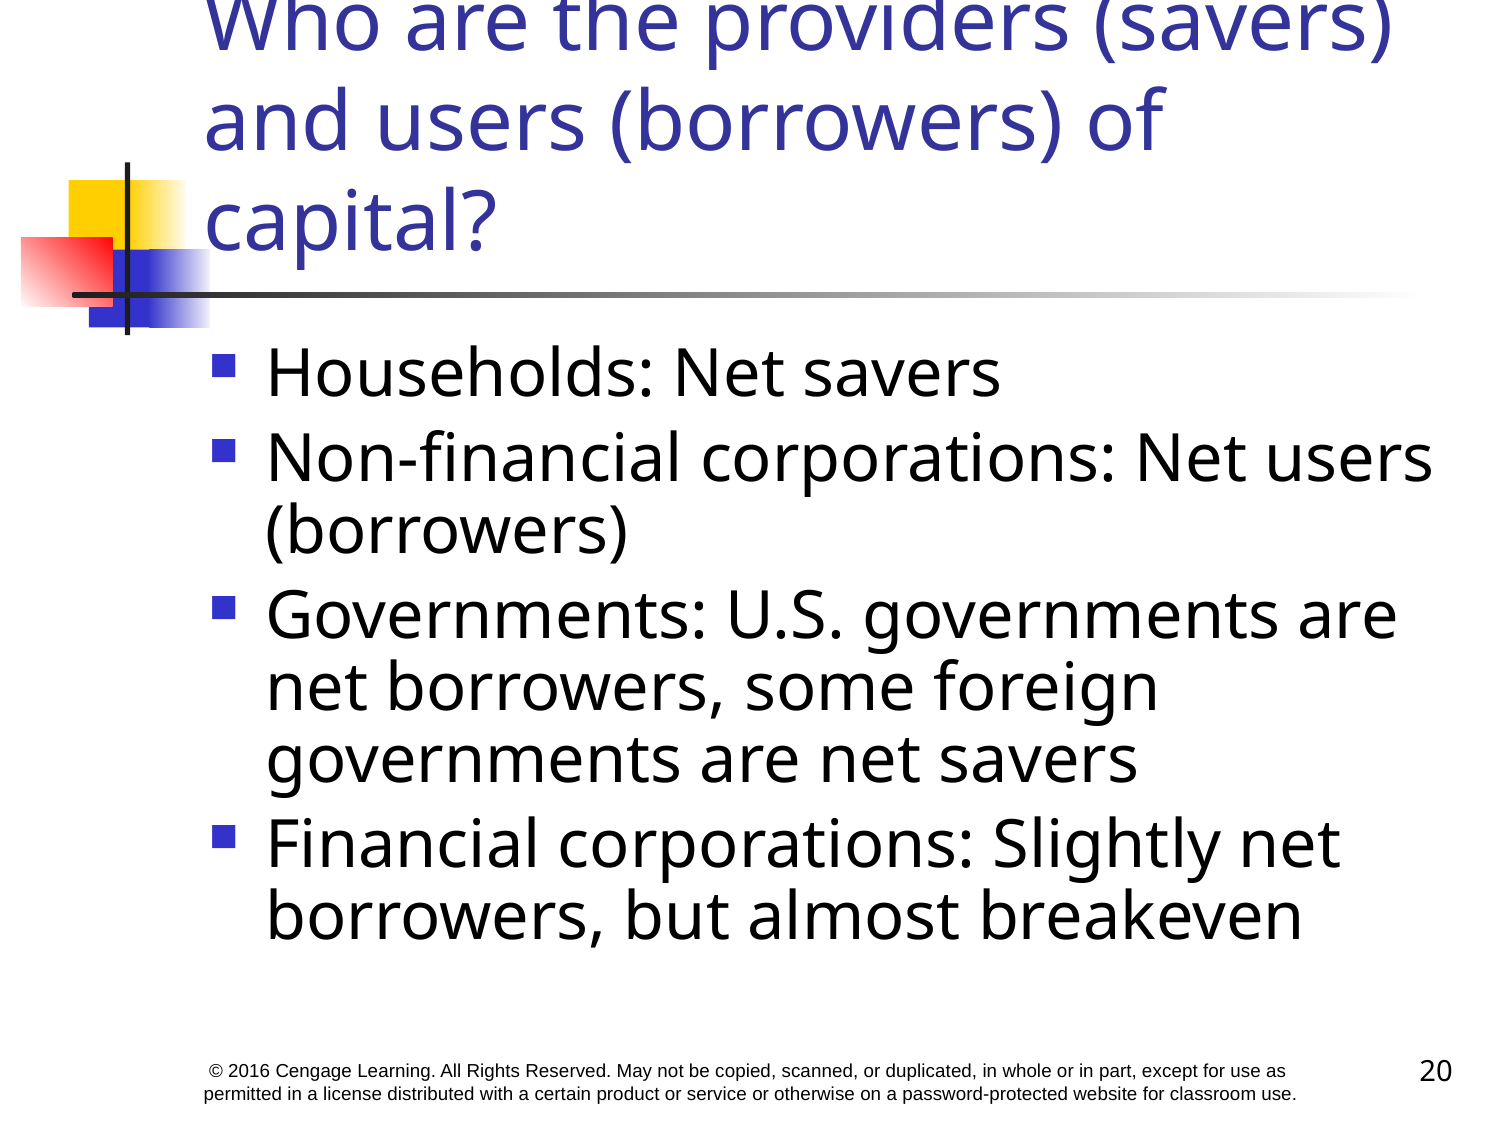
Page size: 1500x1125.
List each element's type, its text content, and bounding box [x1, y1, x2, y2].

title Who are the providers (savers) and users (borrowers) of capital? [188, 34, 1468, 276]
text_box [112, 1024, 425, 1100]
list Households: Net savers Non-financial corporations: Net users (borrowers) Governments: U.S. governments are net borrowers, some foreign governments are net savers Financial corporations: Slightly net borrowers, but almost breakeven [193, 330, 1470, 1007]
text_box [512, 1024, 988, 1100]
slide_number 20 [1154, 1023, 1468, 1100]
